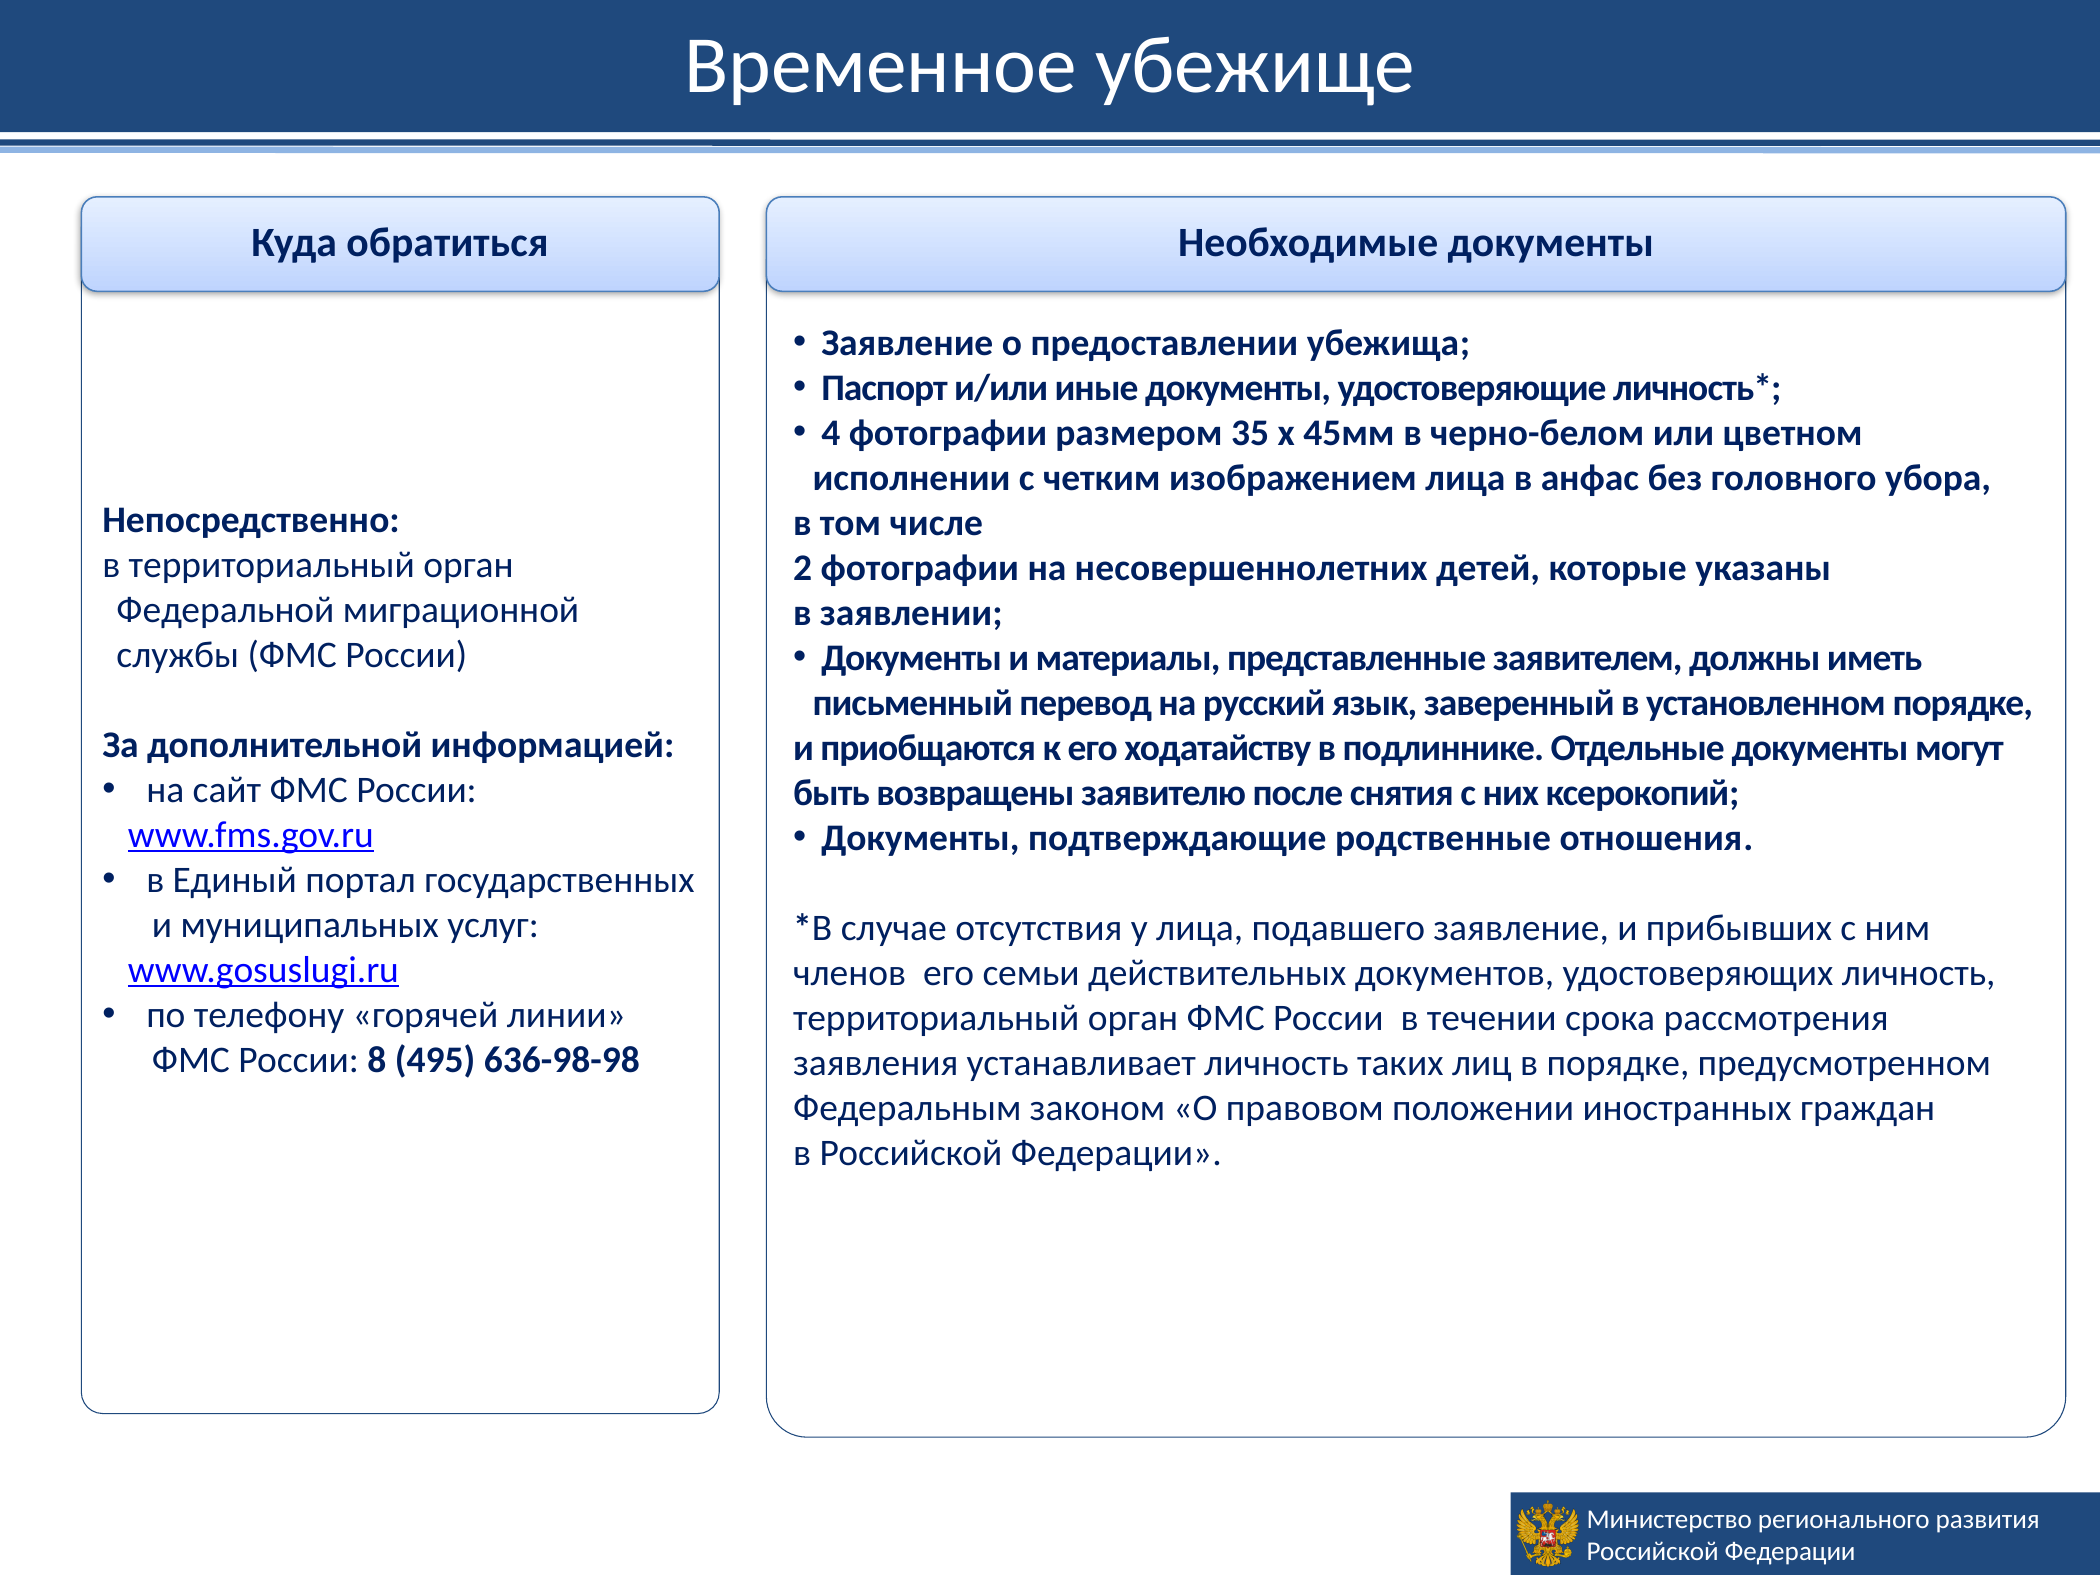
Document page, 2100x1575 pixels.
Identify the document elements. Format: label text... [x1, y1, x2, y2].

text_box Временное убежище [0, 0, 2100, 134]
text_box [81, 196, 720, 1414]
picture [1516, 1500, 1579, 1567]
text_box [766, 196, 2066, 1438]
